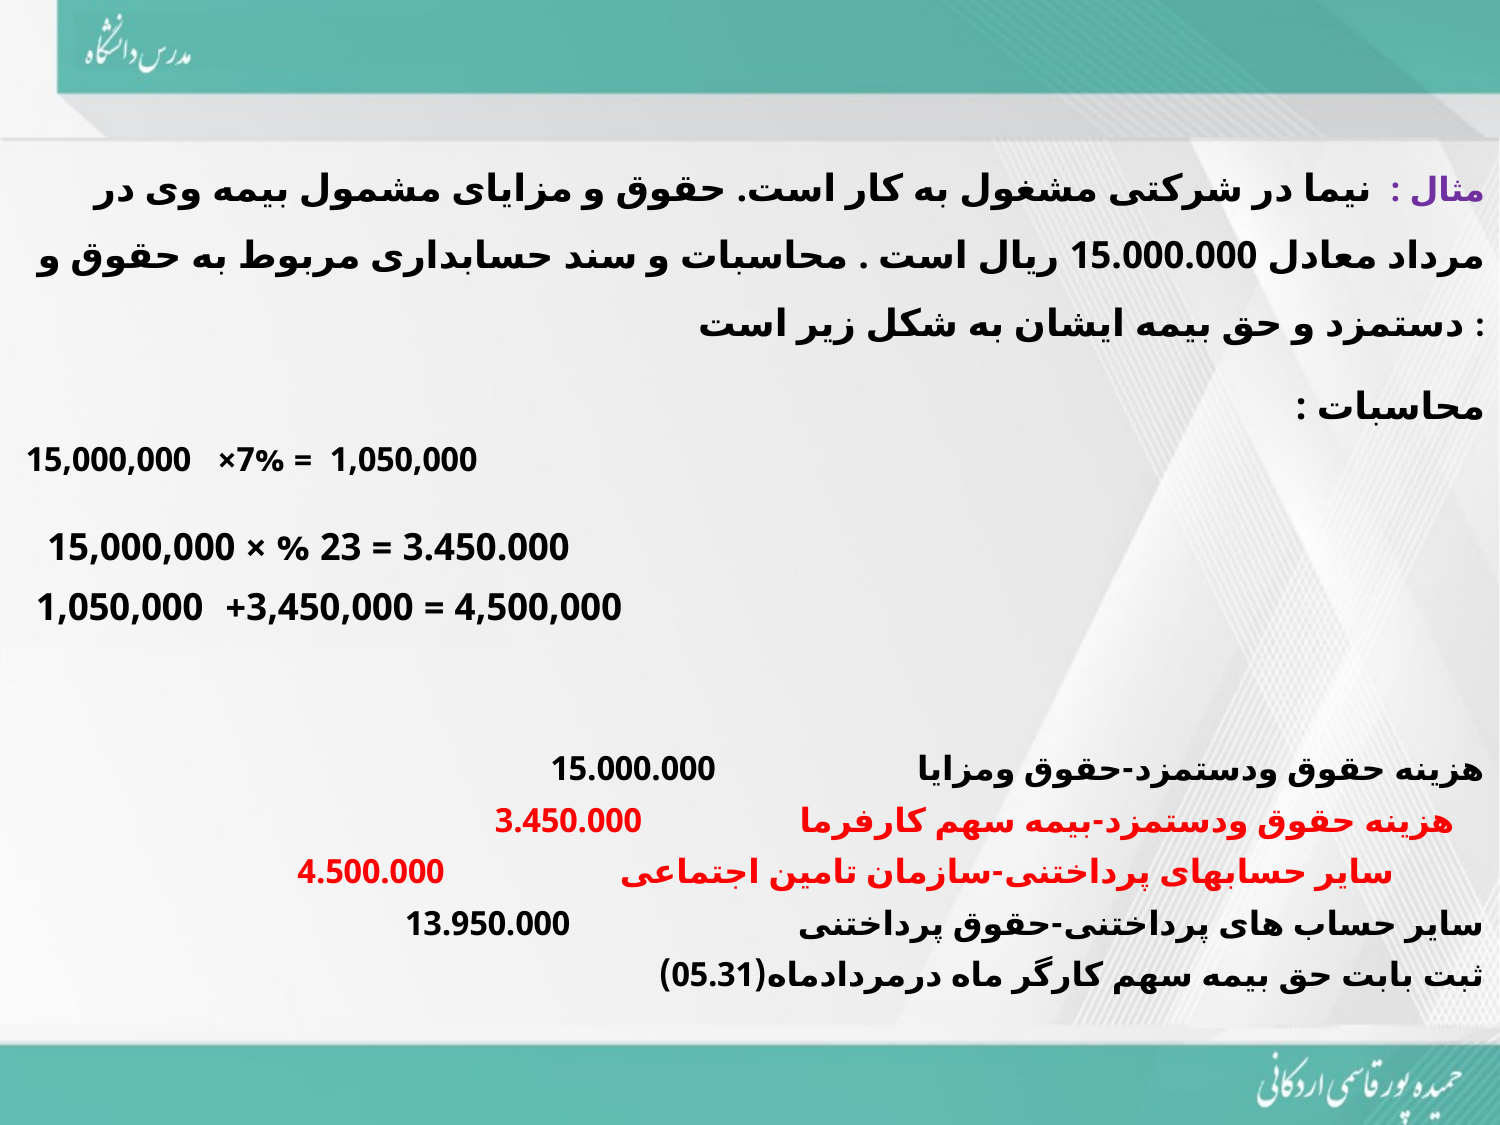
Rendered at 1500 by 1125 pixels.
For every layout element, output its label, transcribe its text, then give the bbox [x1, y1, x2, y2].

text_box 1,050,000 [10, 575, 200, 636]
text_box 4,500,000 = 3,450,000+ [200, 575, 969, 636]
picture [0, 0, 1500, 515]
text_box 3.450.000 [0, 515, 585, 575]
picture [0, 575, 1500, 1125]
list مثال : نیما در شرکتی مشغول به کار است. حقوق و مزایای مشمول بیمه وی در مرداد معادل 15.000.000 ریال است . محاسبات و سند حسابداری مربوط به حقوق و دستمزد و حق بیمه ایشان به شکل زیر است : محاسبات : 1,050,000 = 7%× 15,000,000 هزینه حقوق ودستمزد-حقوق ومزایا 15.000.000 هزینه حقوق ودستمزد-بیمه سهم کارفرما 3.450.000 سایر حسابهای پرداختنی-سازمان تامین اجتماعی 4.500.000 سایر حساب های پرداختنی-حقوق پرداختنی 13.950.000 ثبت بابت حق بیمه سهم کارگر ماه درمردادماه(05.31) [11, 78, 1500, 1002]
